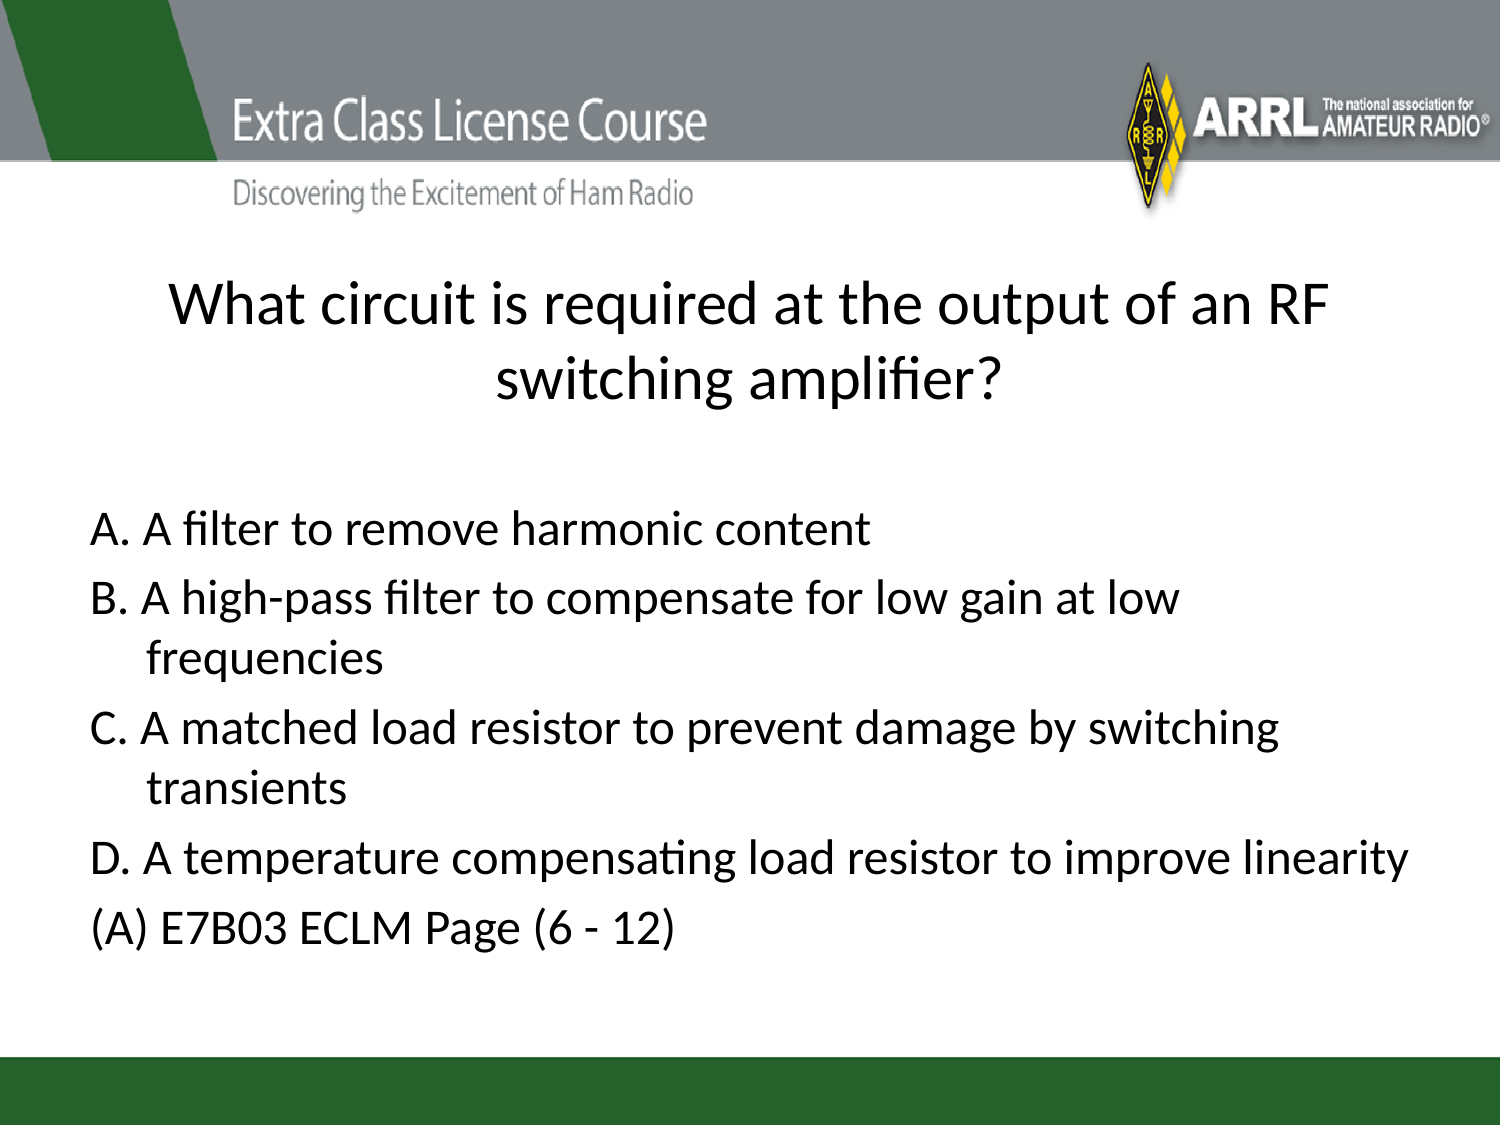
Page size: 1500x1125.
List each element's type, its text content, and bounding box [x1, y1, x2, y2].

title What circuit is required at the output of an RF switching amplifier? [75, 254, 1425, 435]
list A. A filter to remove harmonic content B. A high-pass filter to compensate for low gain at low frequencies C. A matched load resistor to prevent damage by switching transients D. A temperature compensating load resistor to improve linearity (A) E7B03 ECLM Page (6 - 12) [75, 487, 1425, 1005]
picture [0, 0, 1500, 1125]
